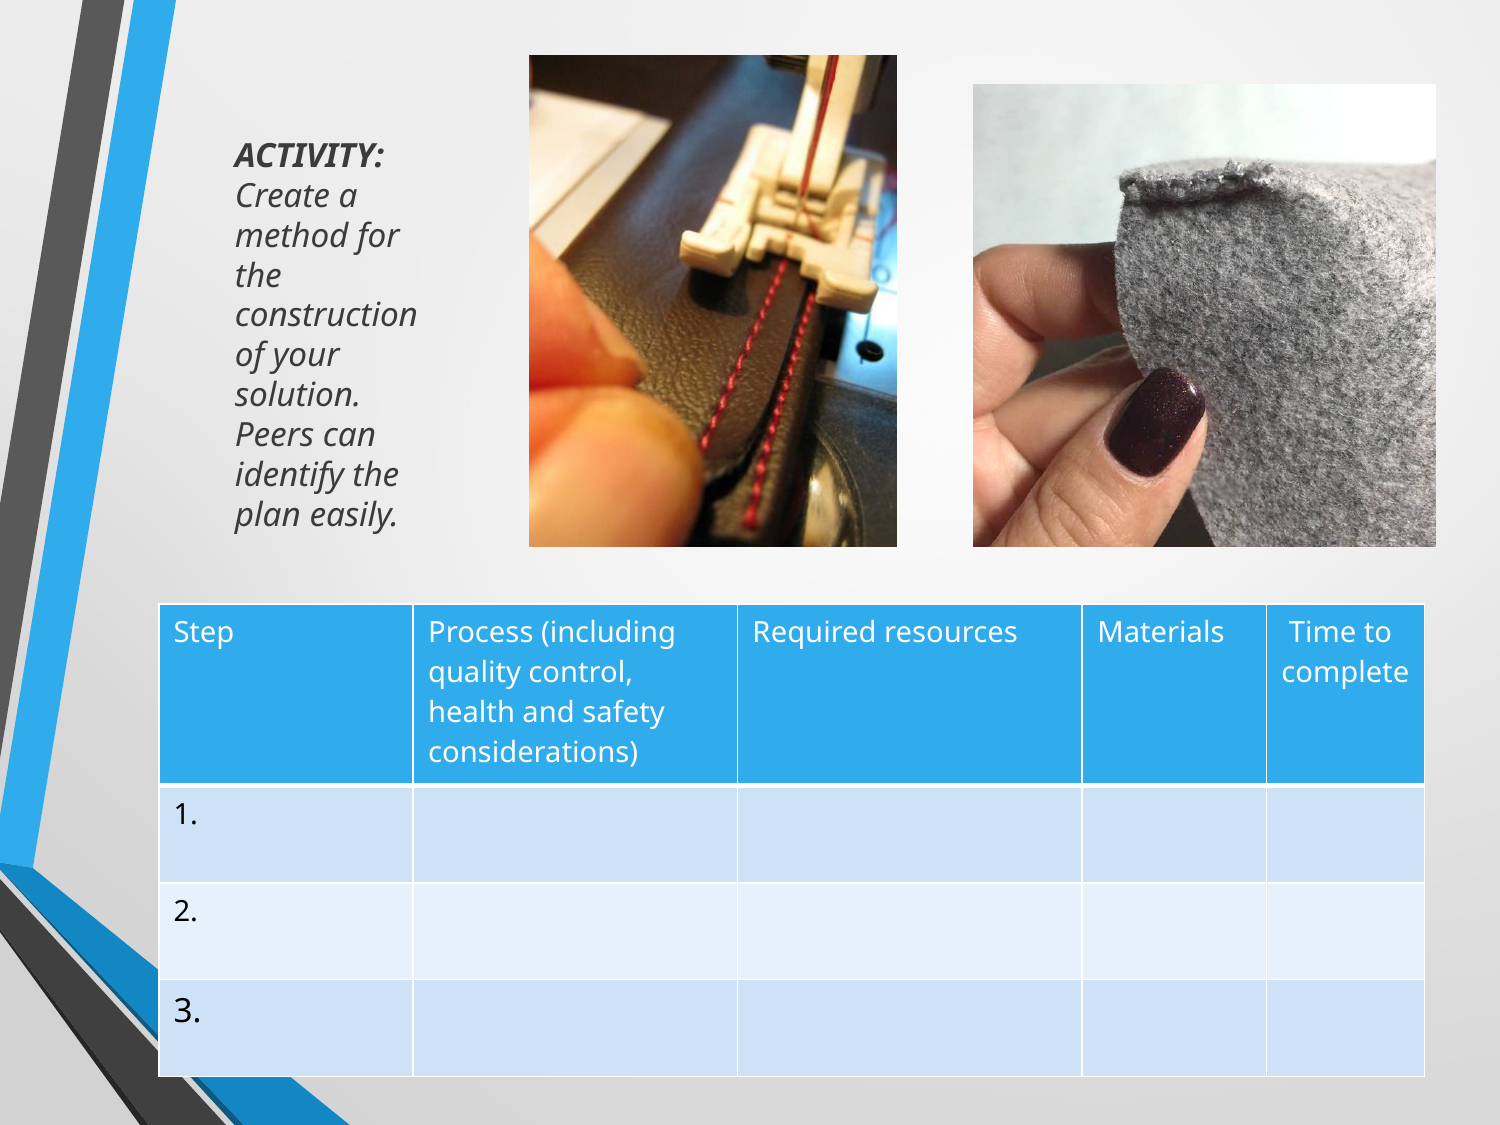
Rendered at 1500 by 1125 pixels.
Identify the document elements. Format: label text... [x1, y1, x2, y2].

table_header Process (including quality control, health and safety considerations) [414, 605, 737, 783]
table_cell [1083, 788, 1266, 882]
picture [528, 55, 898, 547]
table_cell [414, 884, 737, 979]
table_cell [414, 980, 737, 1076]
table_cell 1. [160, 788, 412, 882]
picture [973, 84, 1436, 547]
table_cell [738, 980, 1081, 1076]
table_cell [1083, 980, 1266, 1076]
table_cell [738, 884, 1081, 979]
table_cell [1267, 884, 1424, 979]
table_cell [1267, 980, 1424, 1076]
table_cell [738, 788, 1081, 882]
table_cell 2. [160, 884, 412, 979]
table_header Required resources [738, 605, 1081, 783]
table_header Step [160, 605, 412, 783]
table_cell [414, 788, 737, 882]
table_header Time to complete [1267, 605, 1424, 783]
table_cell 3. [160, 980, 412, 1076]
table_cell [1267, 788, 1424, 882]
text_box ACTIVITY: Create a method for the construction of your solution. Peers can identify the plan easily. [220, 126, 453, 541]
table_header Materials [1083, 605, 1266, 783]
table_cell [1083, 884, 1266, 979]
